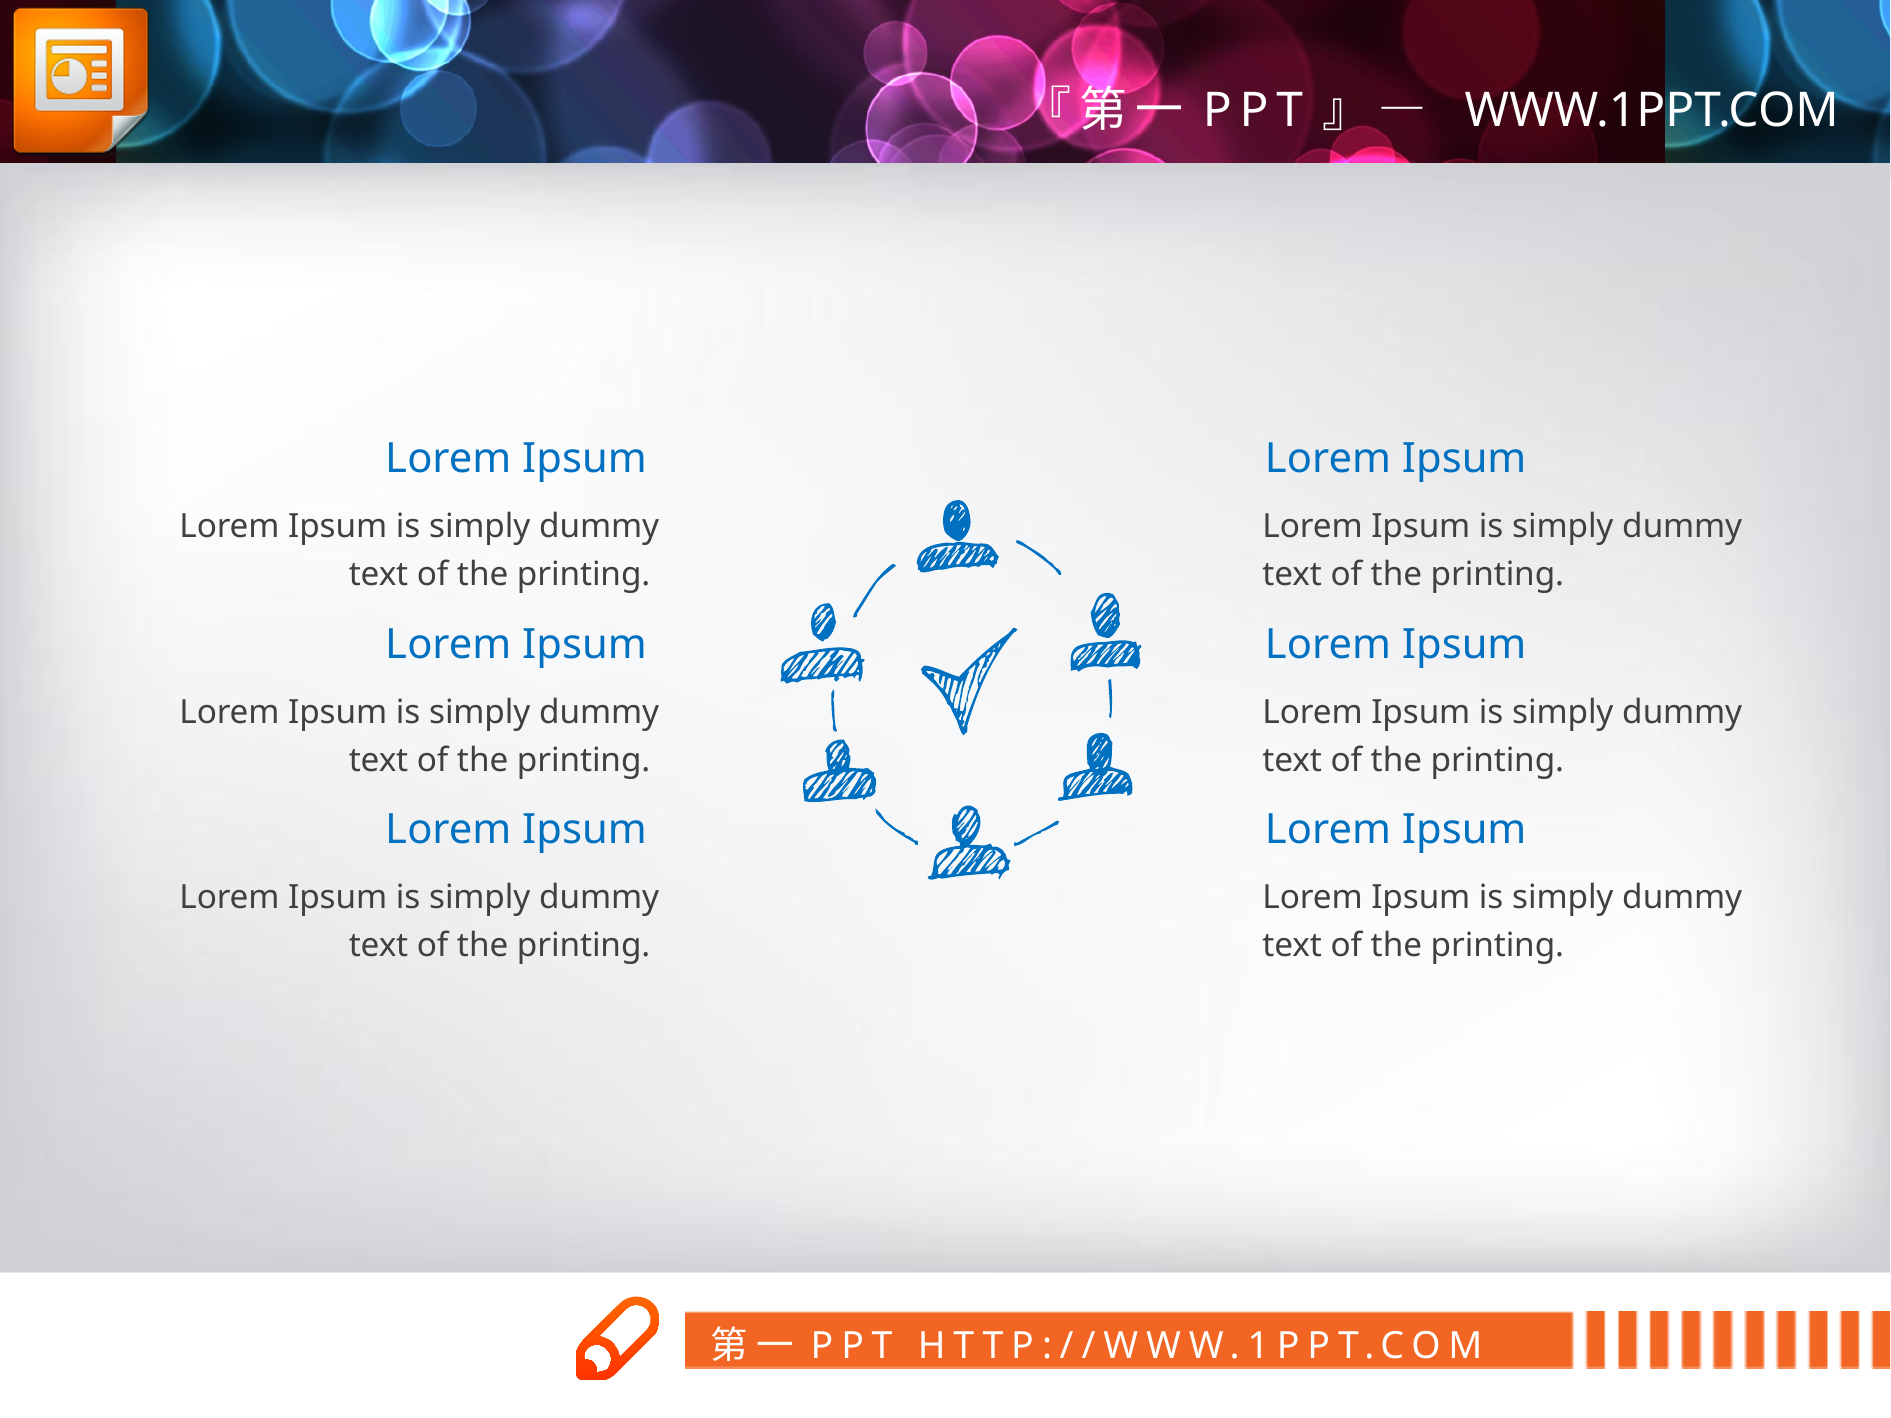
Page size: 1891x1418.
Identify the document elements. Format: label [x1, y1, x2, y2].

text_box [129, 608, 675, 783]
text_box [1247, 794, 1793, 969]
text_box [129, 794, 675, 969]
text_box [1247, 422, 1793, 602]
text_box [129, 422, 675, 598]
text_box [779, 497, 1144, 882]
text_box [1247, 608, 1793, 783]
picture [0, 0, 1891, 1275]
picture [685, 1311, 1891, 1369]
